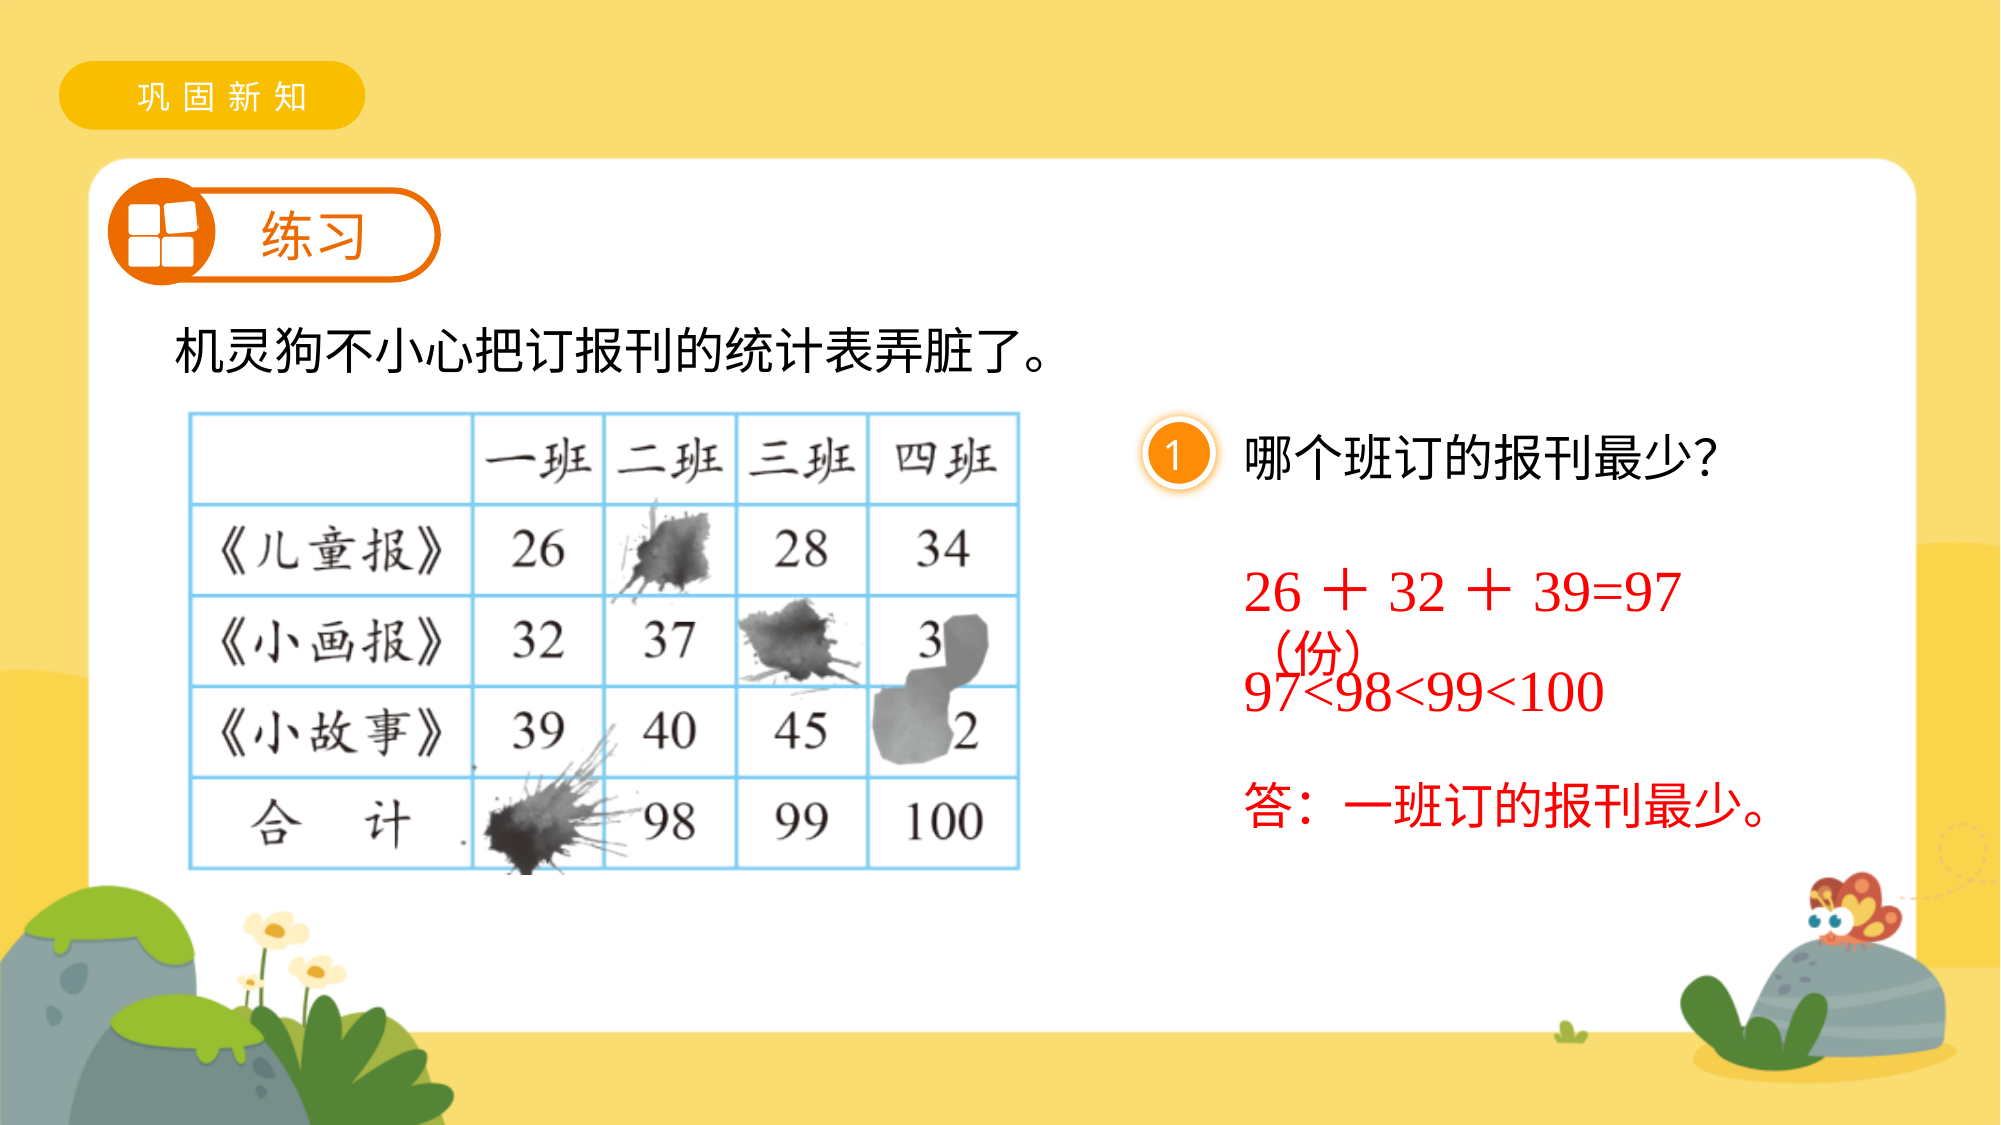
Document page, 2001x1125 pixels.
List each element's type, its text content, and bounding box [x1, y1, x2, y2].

text_box 机灵狗不小心把订报刊的统计表弄脏了。 [159, 311, 1070, 387]
picture [0, 0, 2001, 1125]
text_box 26＋32＋39=97（份） [1228, 545, 1825, 761]
text_box 答：一班订的报刊最少。 [1228, 767, 1851, 842]
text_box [1145, 419, 1213, 487]
text_box 巩固新知 [111, 68, 333, 124]
text_box 哪个班订的报刊最少？ [1228, 419, 1738, 494]
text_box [107, 177, 438, 286]
text_box 97<98<99<100 [1228, 645, 1651, 731]
